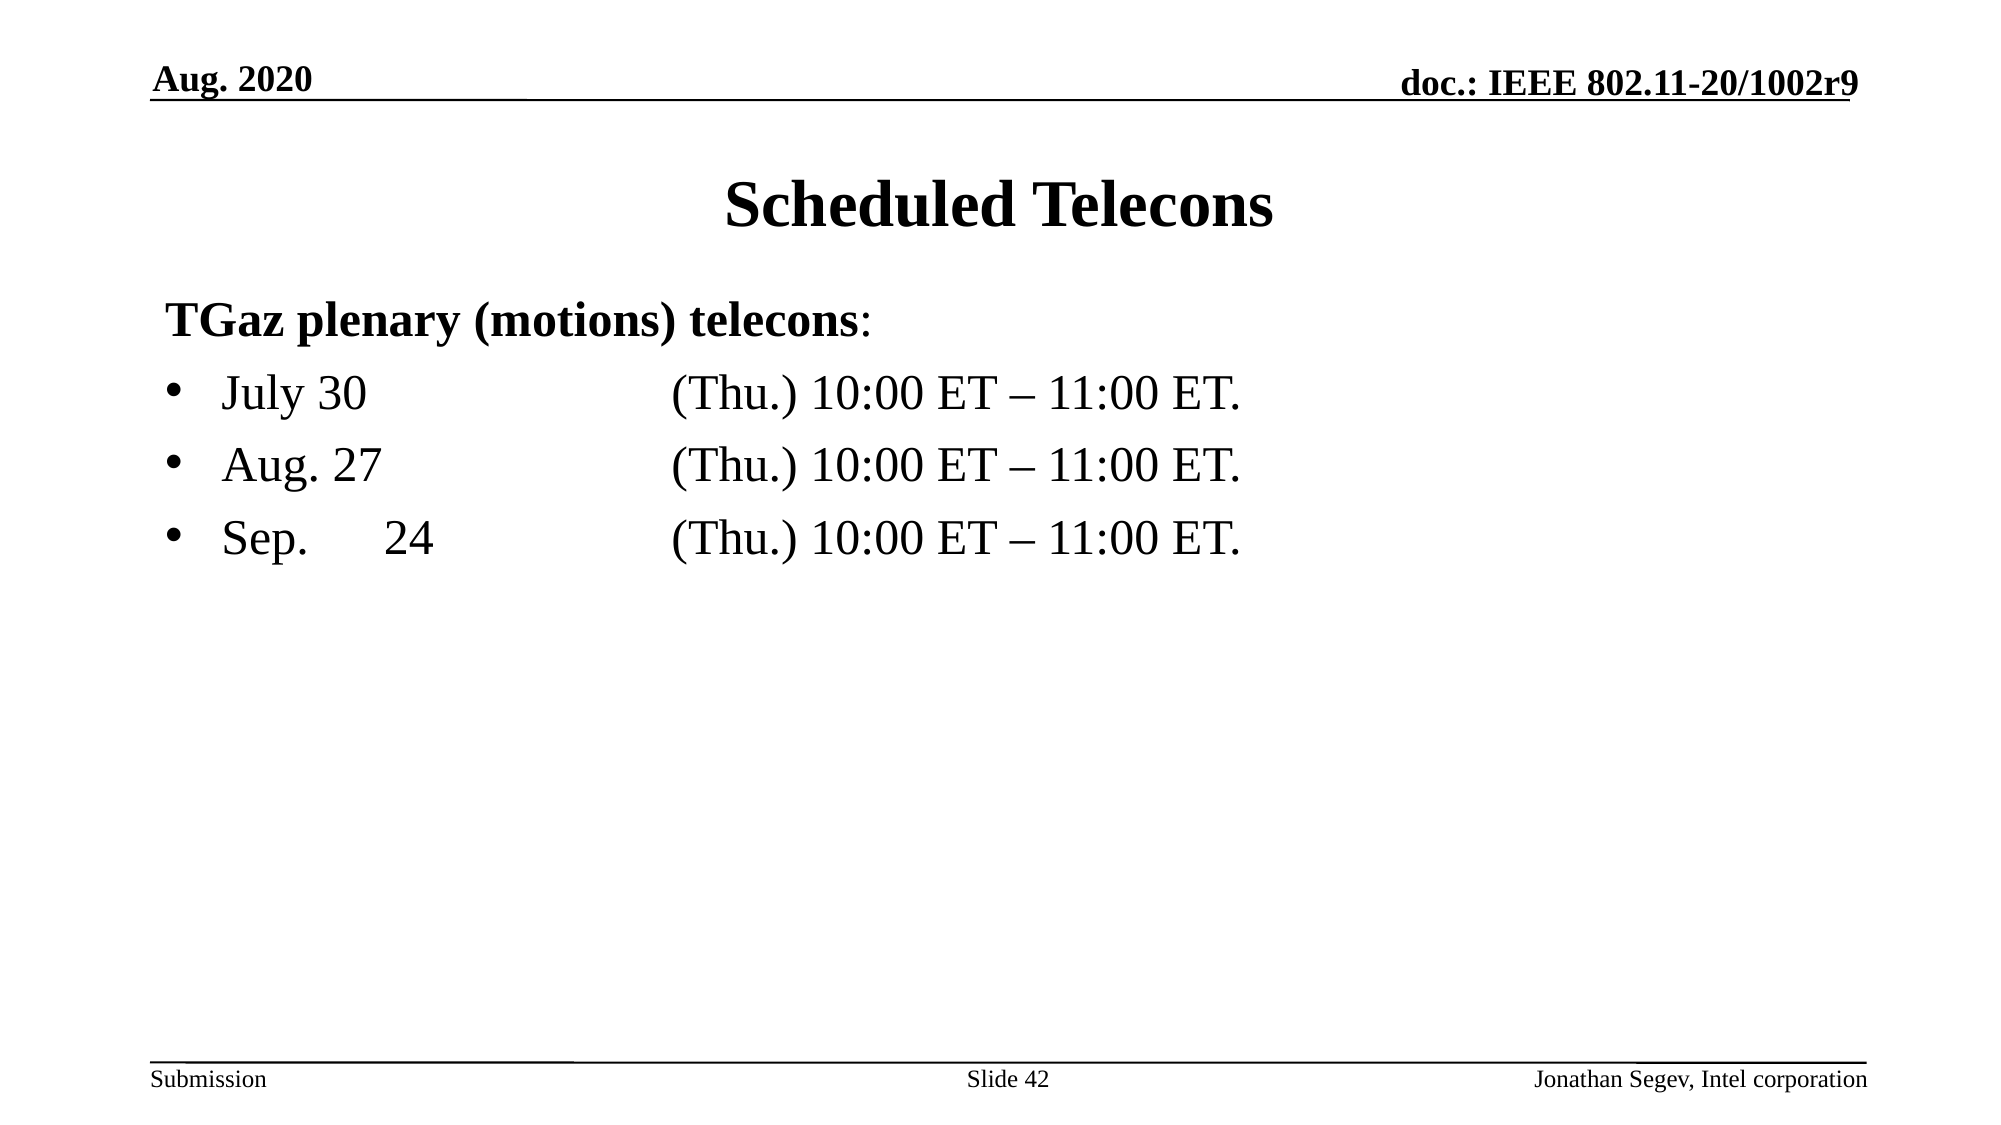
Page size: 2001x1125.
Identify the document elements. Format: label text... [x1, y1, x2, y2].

list TGaz plenary (motions) telecons: July 30 (Thu.) 10:00 ET – 11:00 ET. Aug. 27 (Thu.) 10:00 ET – 11:00 ET. Sep. 24 (Thu.) 10:00 ET – 11:00 ET. [149, 278, 1850, 670]
title Scheduled Telecons [149, 112, 1850, 278]
slide_number Slide 42 [950, 1061, 1067, 1123]
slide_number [152, 54, 563, 100]
footer Jonathan Segev, Intel corporation [1171, 1061, 1869, 1093]
